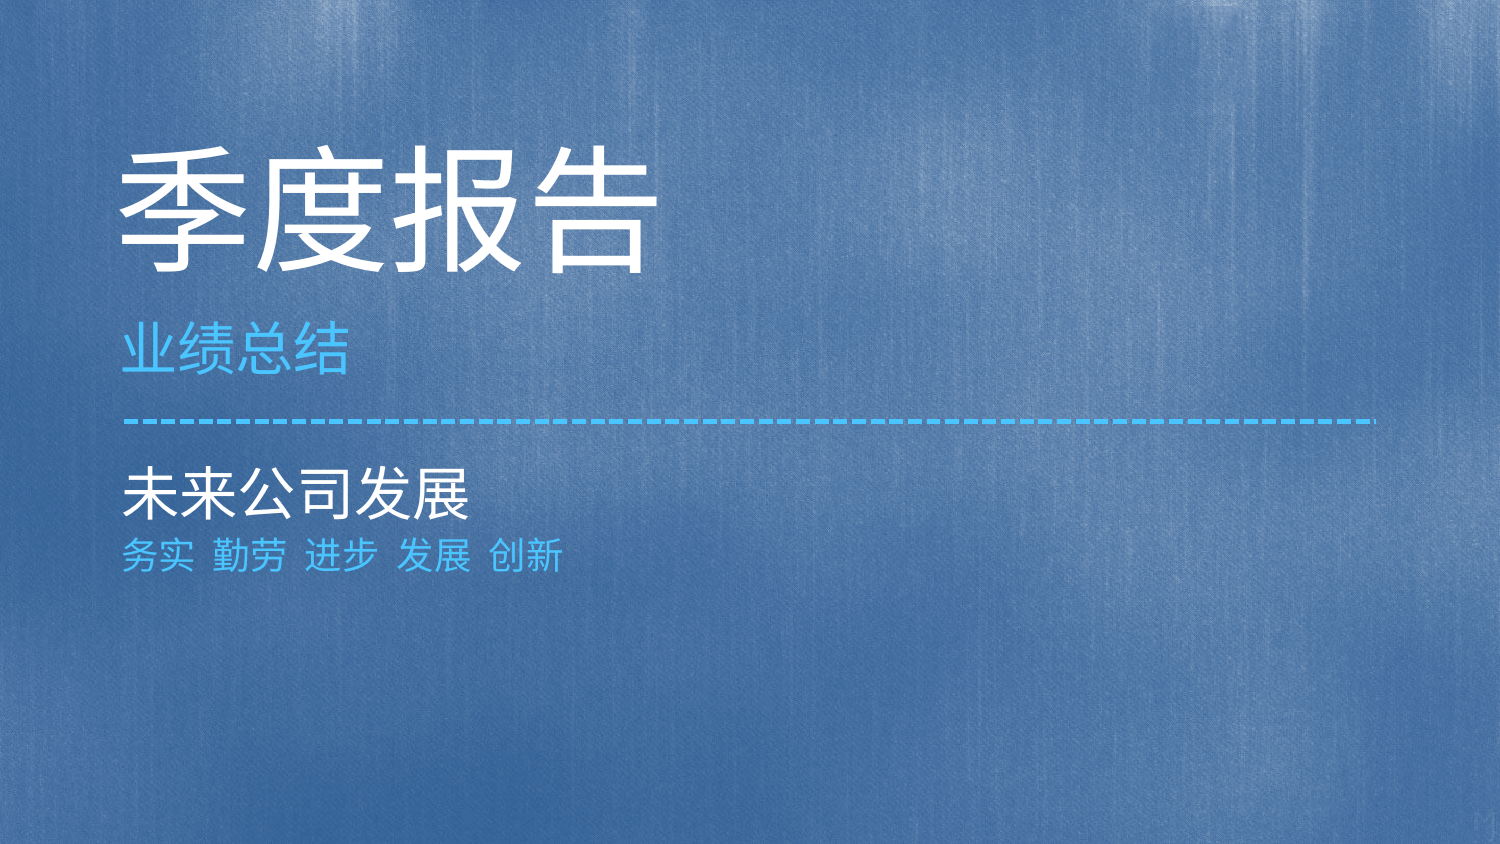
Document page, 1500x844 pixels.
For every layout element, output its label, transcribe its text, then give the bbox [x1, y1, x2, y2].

text_box 季度报告 [100, 116, 739, 296]
text_box 业绩总结 [104, 304, 427, 390]
text_box 务实 勤劳 进步 发展 创新 [106, 524, 620, 584]
text_box 未来公司发展 [106, 450, 559, 524]
